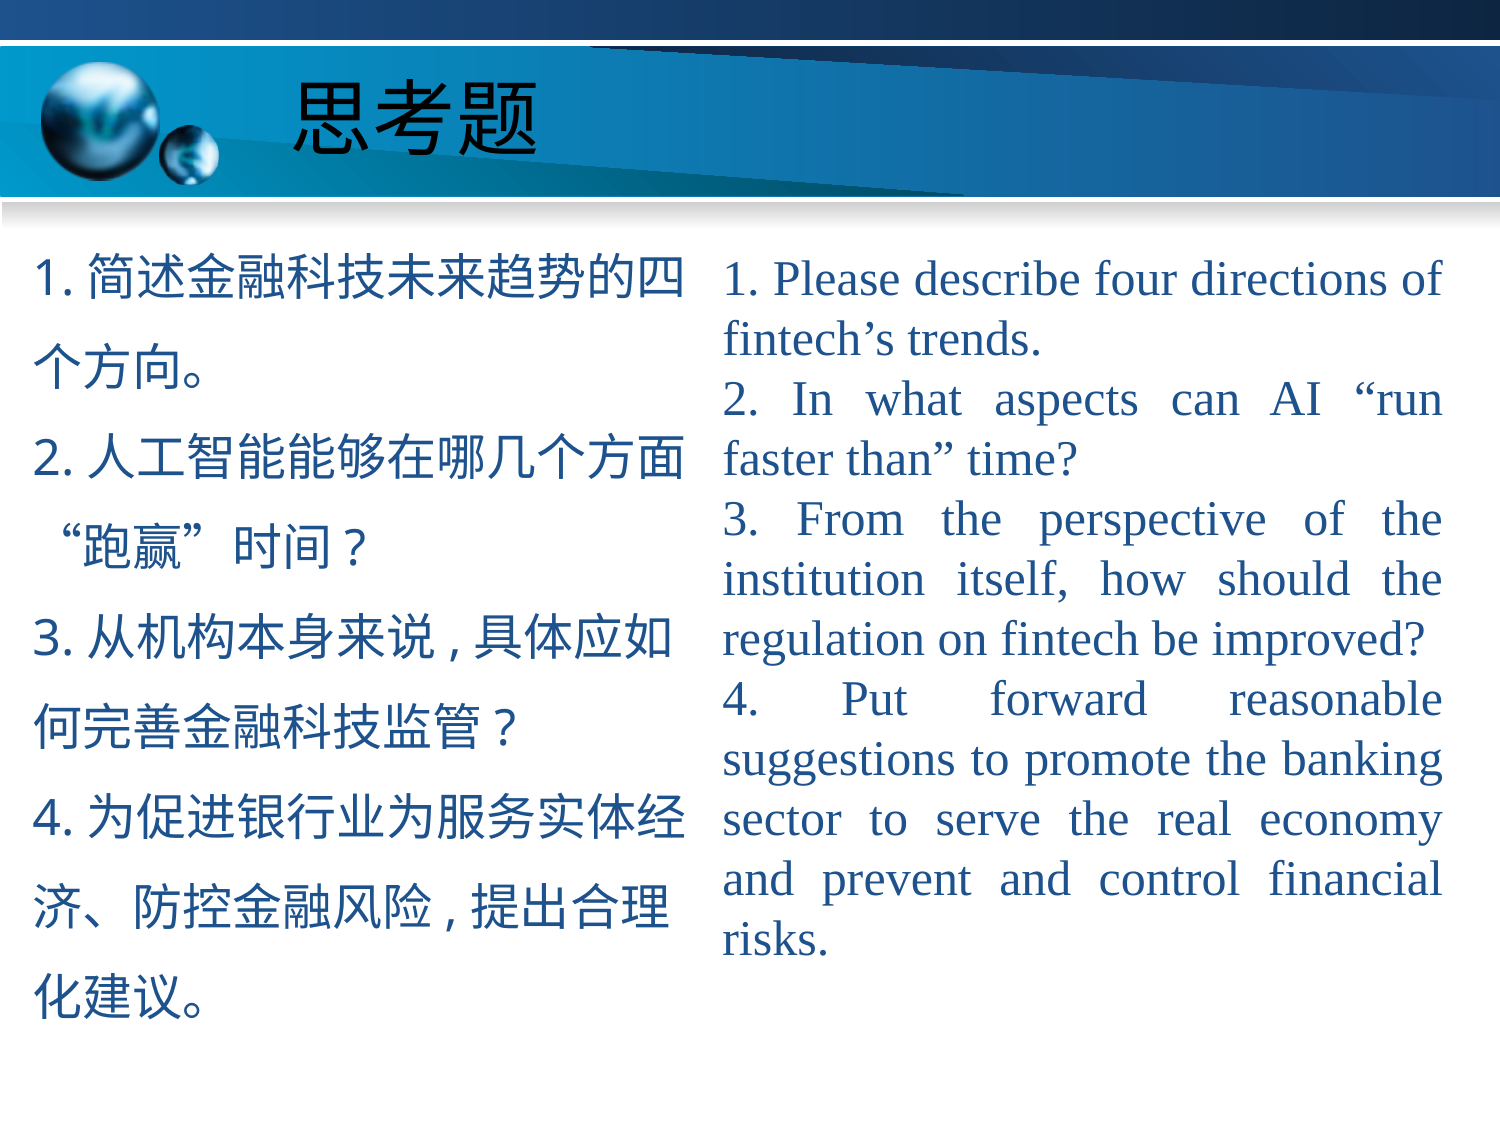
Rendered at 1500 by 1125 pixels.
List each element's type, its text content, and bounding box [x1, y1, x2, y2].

text_box 1. Please describe four directions of fintech’s trends. 2. In what aspects can AI “run faster than” time? 3. From the perspective of the institution itself, how should the regulation on fintech be improved? 4. Put forward reasonable suggestions to promote the banking sector to serve the real economy and prevent and control financial risks. [707, 237, 1459, 1033]
list 1.简述金融科技未来趋势的四个方向。 2.人工智能能够在哪几个方面“跑赢”时间? 3.从机构本身来说,具体应如何完善金融科技监管? 4.为促进银行业为服务实体经济、防控金融风险,提出合理化建议。 [17, 207, 713, 1071]
picture [42, 63, 159, 180]
title 思考题 [274, 44, 1363, 188]
picture [160, 126, 218, 184]
